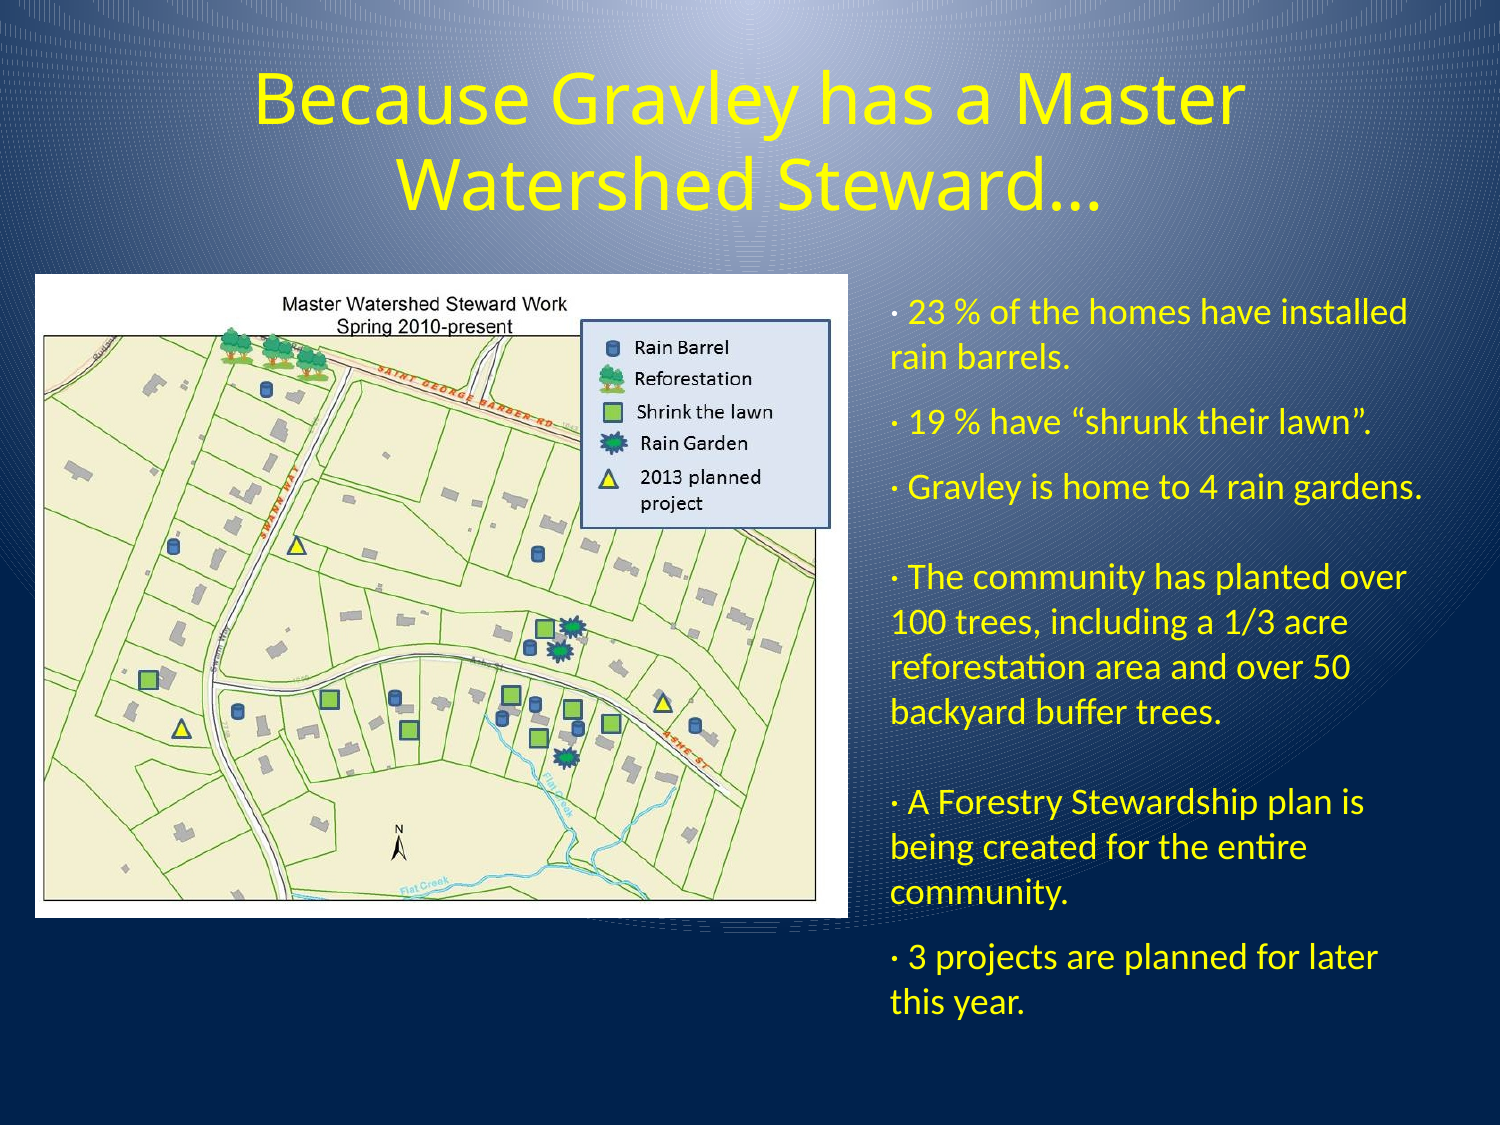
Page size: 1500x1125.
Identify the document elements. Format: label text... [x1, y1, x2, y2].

picture [34, 274, 848, 919]
text_box · 23 % of the homes have installed rain barrels. · 19 % have “shrunk their lawn”. · Gravley is home to 4 rain gardens. · The community has planted over 100 trees, including a 1/3 acre reforestation area and over 50 backyard buffer trees. · A Forestry Stewardship plan is being created for the entire community. · 3 projects are planned for later this year. [875, 279, 1450, 1119]
title Because Gravley has a Master Watershed Steward… [75, 45, 1425, 233]
